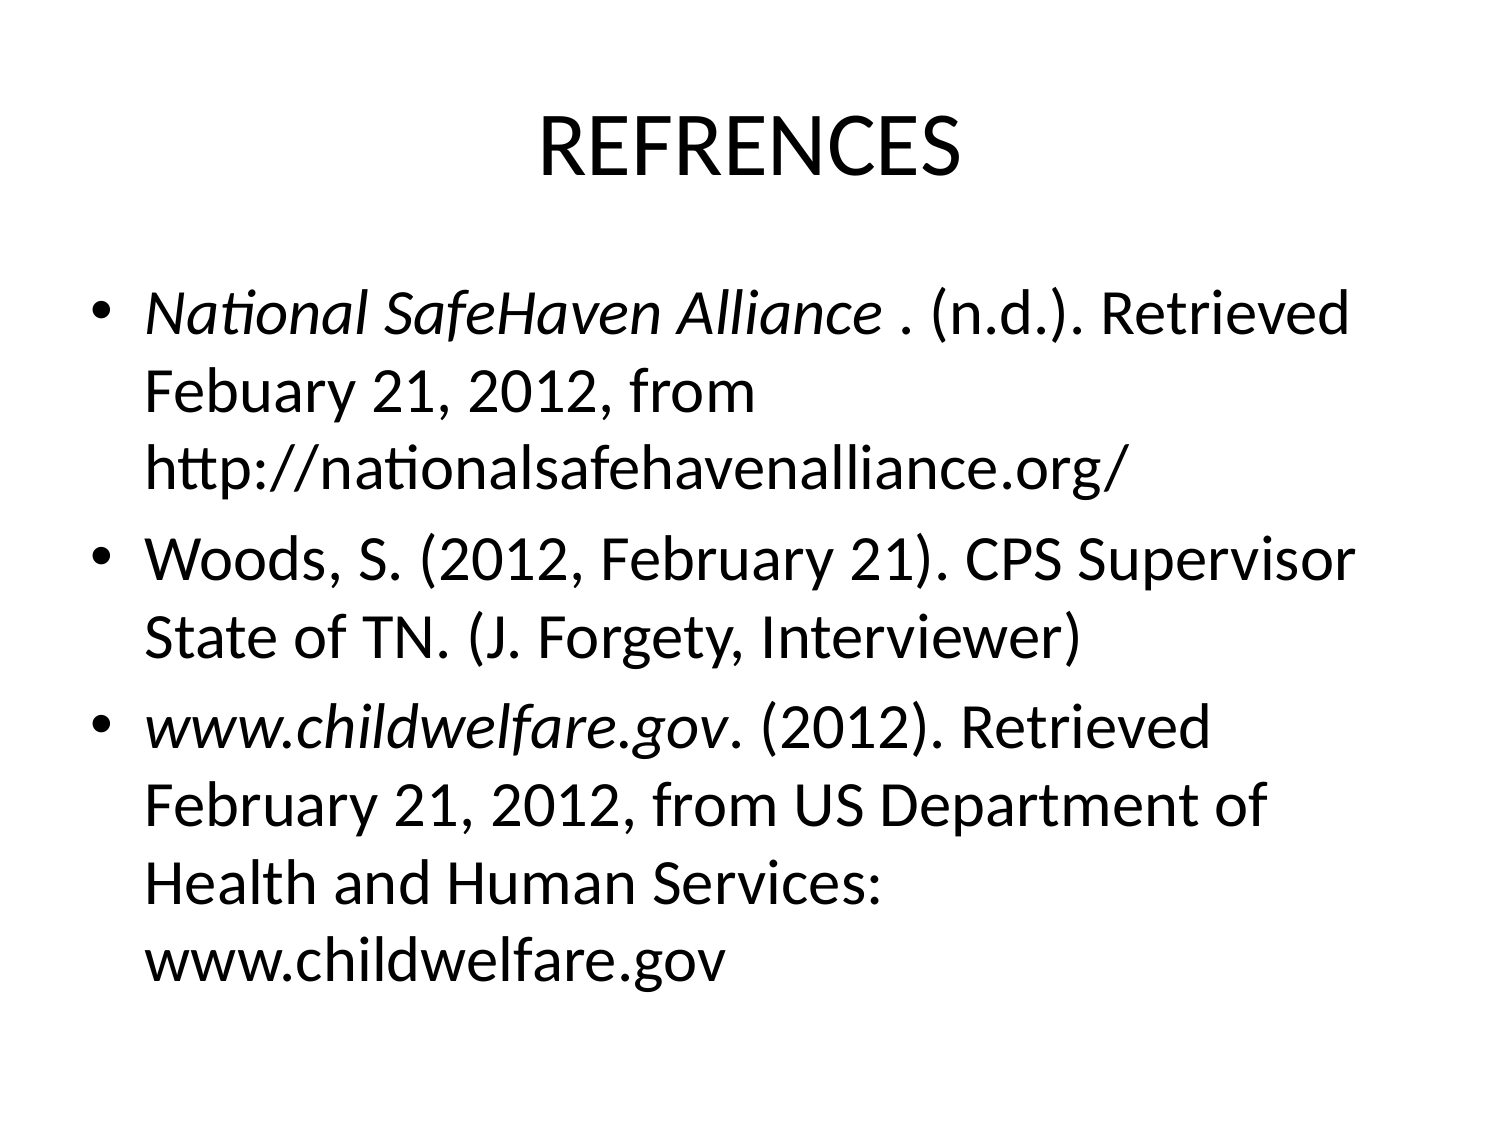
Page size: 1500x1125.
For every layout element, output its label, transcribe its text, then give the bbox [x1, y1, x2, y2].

title REFRENCES [75, 45, 1425, 233]
list National SafeHaven Alliance . (n.d.). Retrieved Febuary 21, 2012, from http://nationalsafehavenalliance.org/ Woods, S. (2012, February 21). CPS Supervisor State of TN. (J. Forgety, Interviewer) www.childwelfare.gov. (2012). Retrieved February 21, 2012, from US Department of Health and Human Services: www.childwelfare.gov [75, 262, 1425, 1005]
